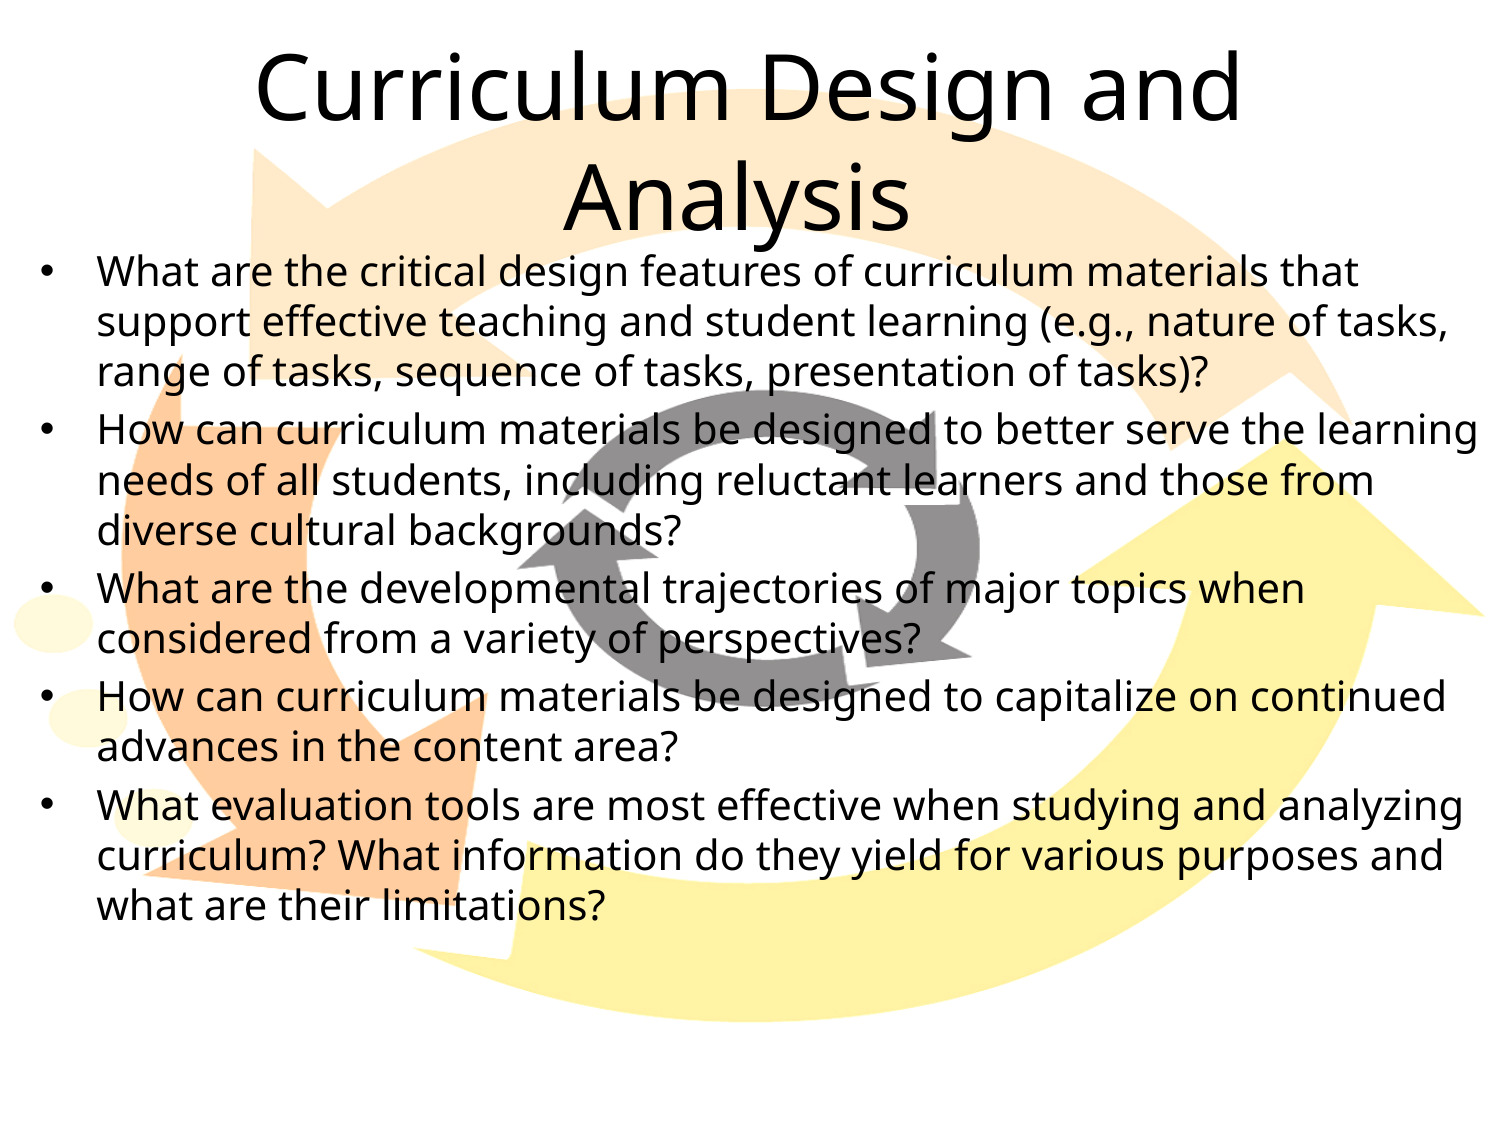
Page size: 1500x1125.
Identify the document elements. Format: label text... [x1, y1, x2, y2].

title Curriculum Design and Analysis [74, 44, 1426, 233]
list What are the critical design features of curriculum materials that support effective teaching and student learning (e.g., nature of tasks, range of tasks, sequence of tasks, presentation of tasks)? How can curriculum materials be designed to better serve the learning needs of all students, including reluctant learners and those from diverse cultural backgrounds? What are the developmental trajectories of major topics when considered from a variety of perspectives? How can curriculum materials be designed to capitalize on continued advances in the content area? What evaluation tools are most effective when studying and analyzing curriculum? What information do they yield for various purposes and what are their limitations? [24, 237, 1500, 1006]
